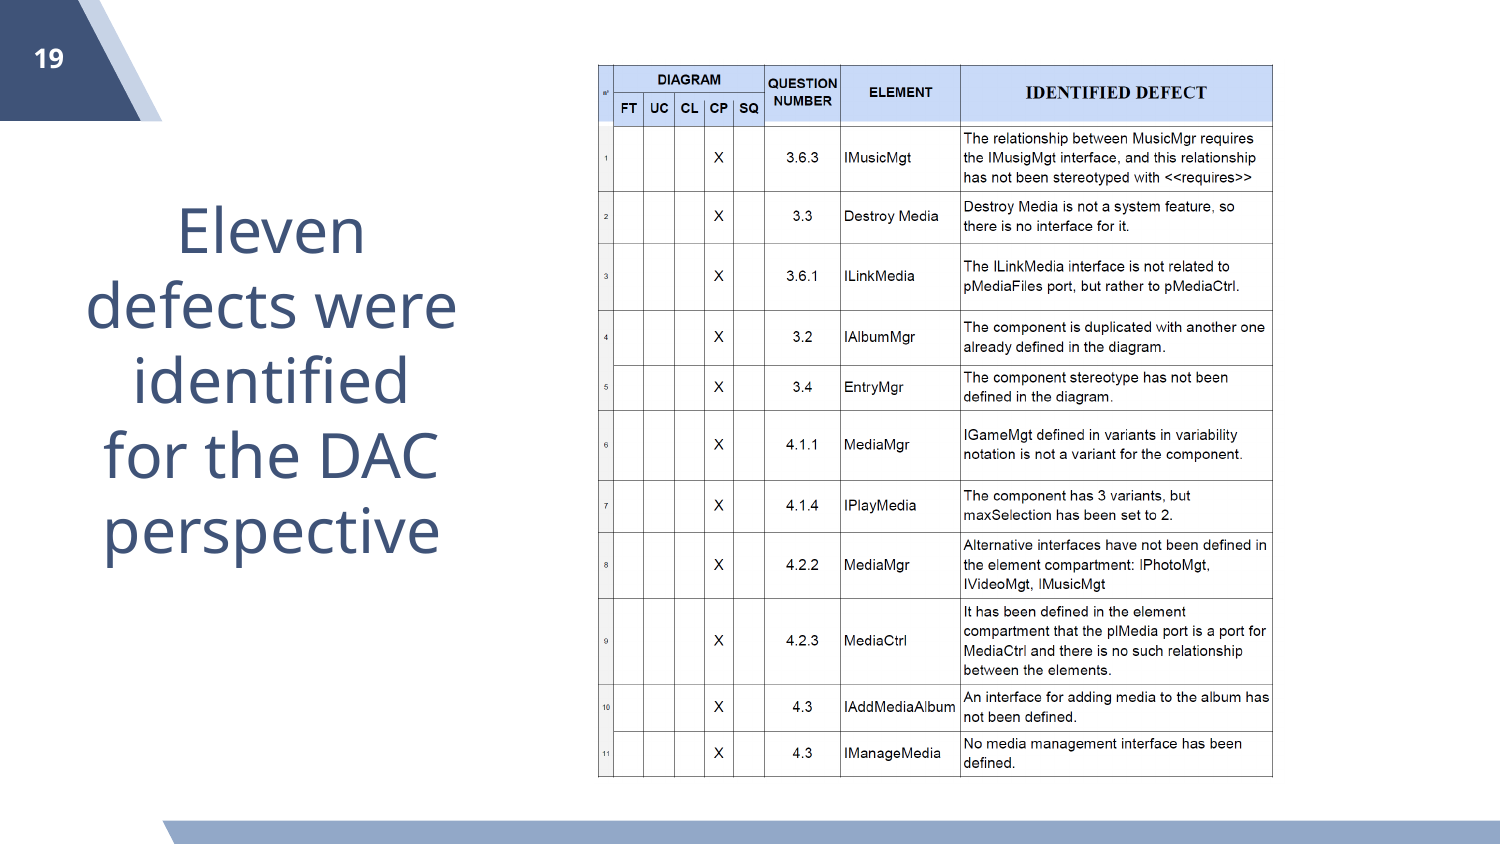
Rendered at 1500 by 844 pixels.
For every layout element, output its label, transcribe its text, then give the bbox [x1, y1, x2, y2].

slide_number ‹#› [0, 0, 98, 121]
list Eleven defects were identified for the DAC perspective [69, 176, 476, 737]
picture [594, 59, 1285, 785]
